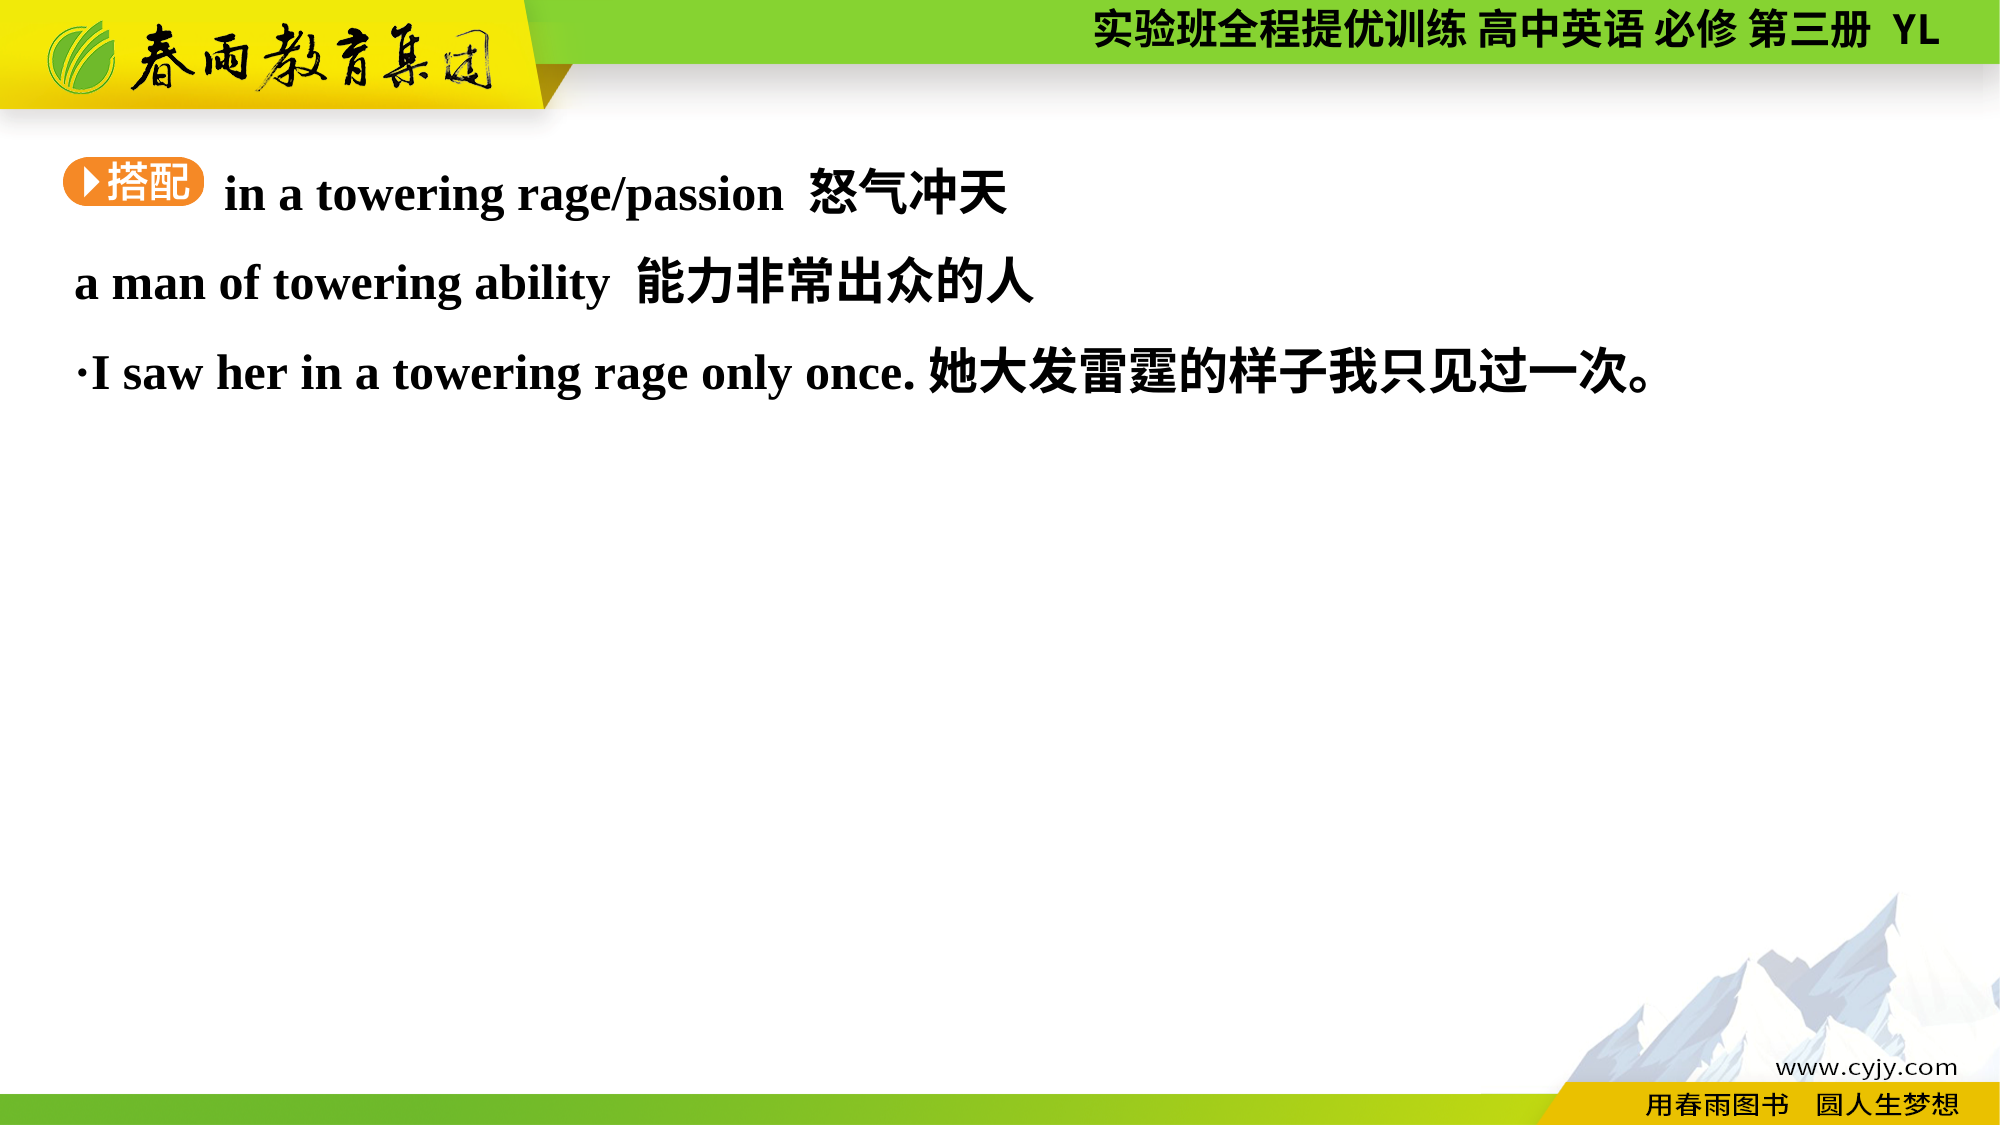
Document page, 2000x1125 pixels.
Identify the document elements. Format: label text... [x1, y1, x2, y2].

picture [0, 0, 2000, 1125]
list in a towering rage/passion 怒气冲天 a man of towering ability 能力非常出众的人 ·I saw her in a towering rage only once.她大发雷霆的样子我只见过一次。 [59, 122, 1944, 411]
